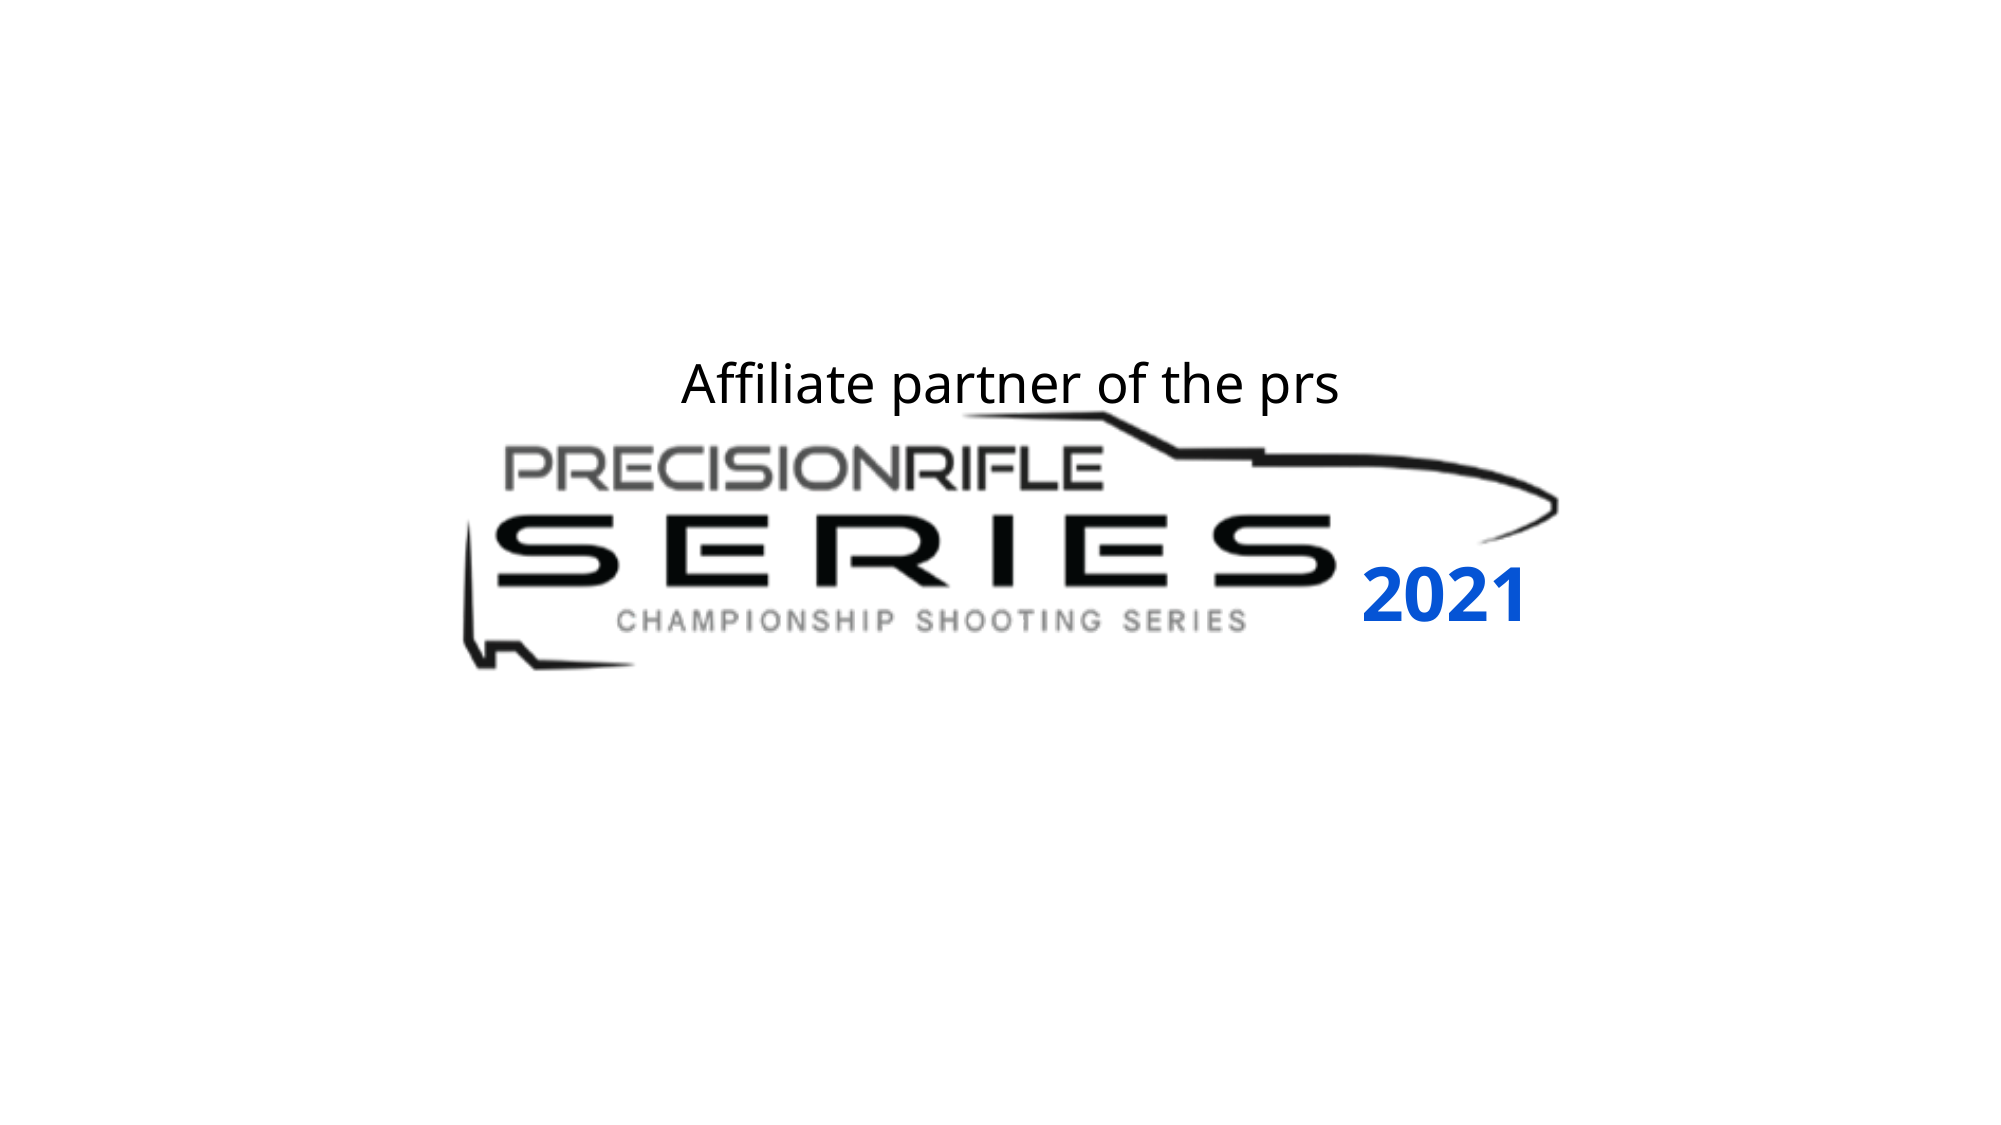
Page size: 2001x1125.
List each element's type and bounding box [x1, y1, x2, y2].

text_box [449, 342, 1636, 686]
